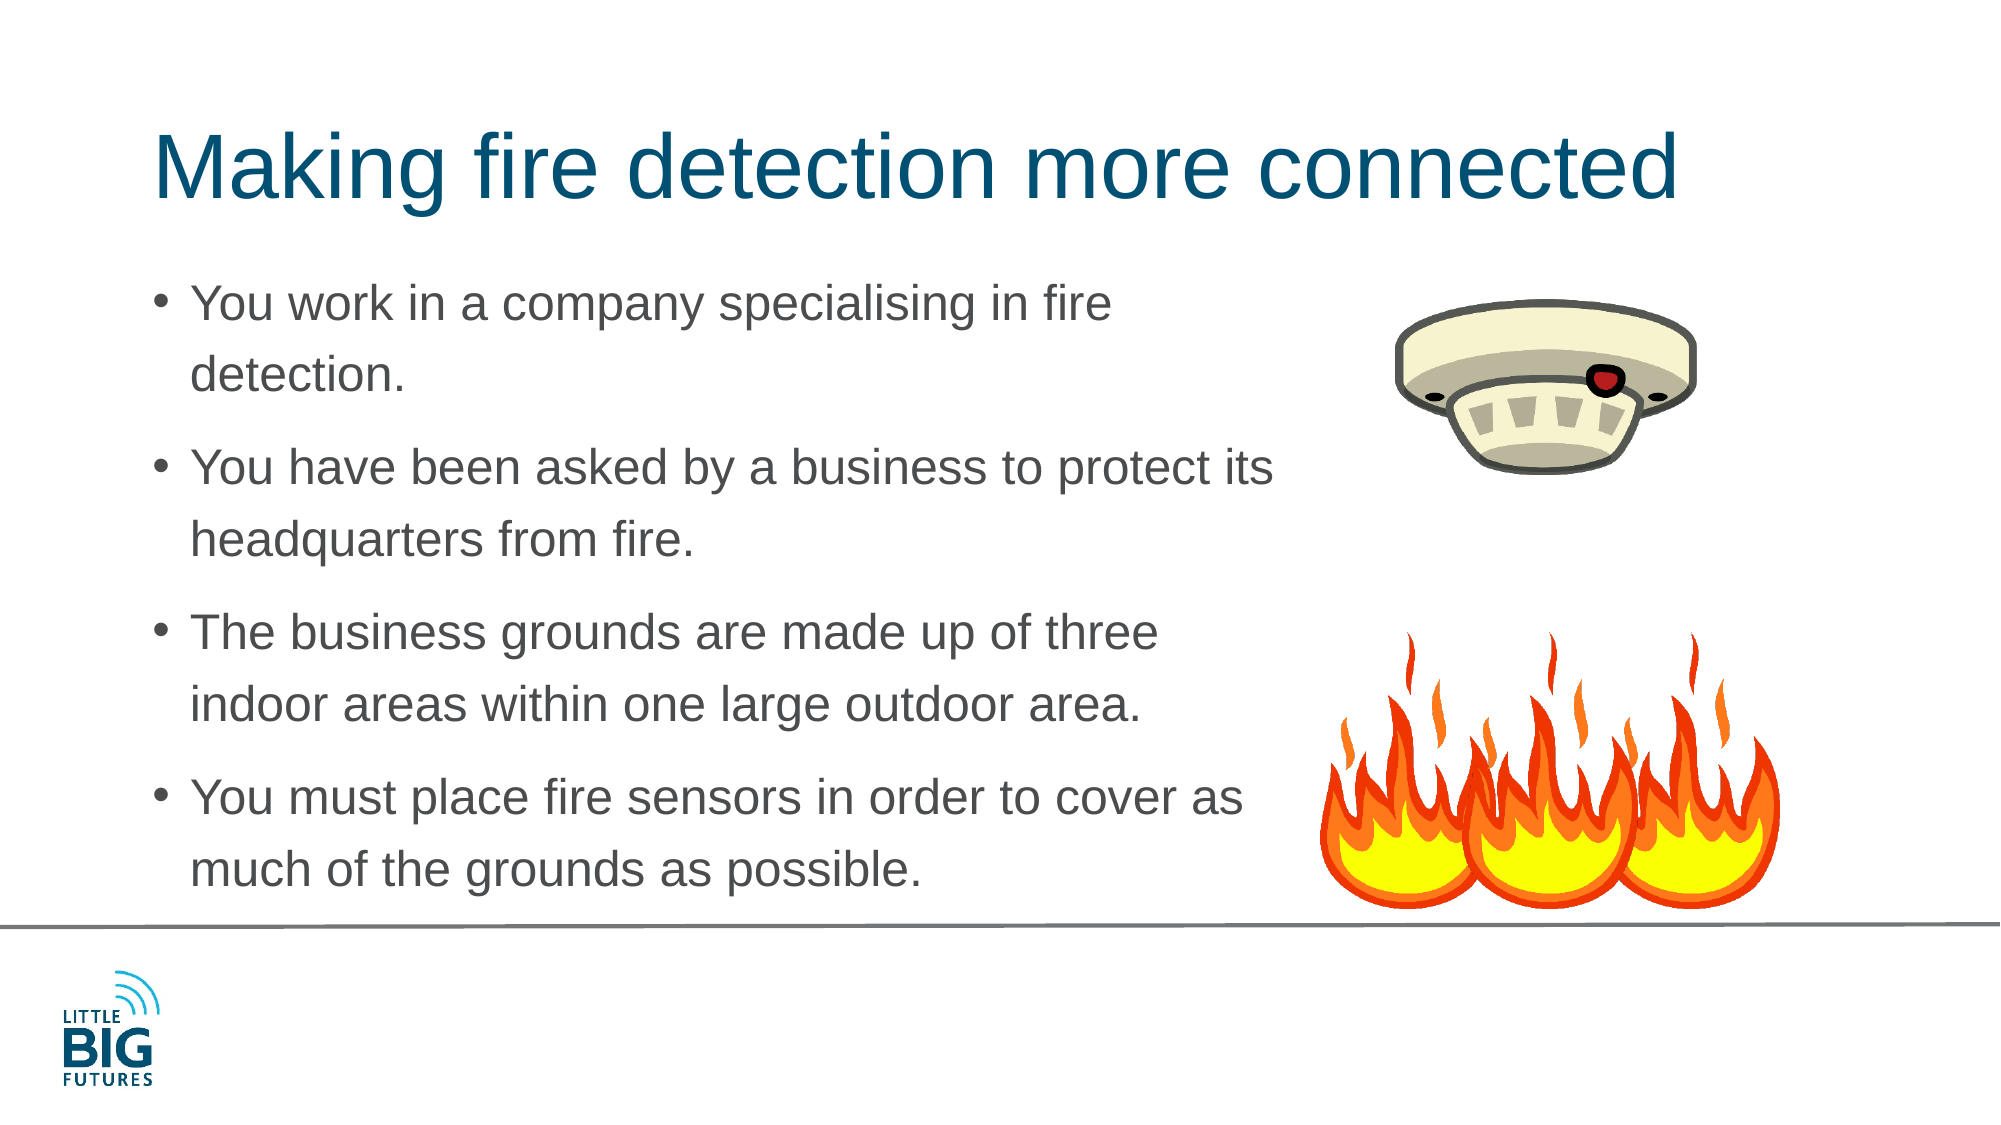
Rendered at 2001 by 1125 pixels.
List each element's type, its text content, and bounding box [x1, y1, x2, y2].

title Making fire detection more connected [137, 59, 1863, 278]
picture [1395, 299, 1697, 475]
list You work in a company specialising in fire detection. You have been asked by a business to protect its headquarters from fire. The business grounds are made up of three indoor areas within one large outdoor area. You must place fire sensors in order to cover as much of the grounds as possible. [137, 250, 1321, 1099]
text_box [1320, 632, 1780, 909]
picture [125, 1035, 137, 1060]
picture [27, 938, 196, 1118]
